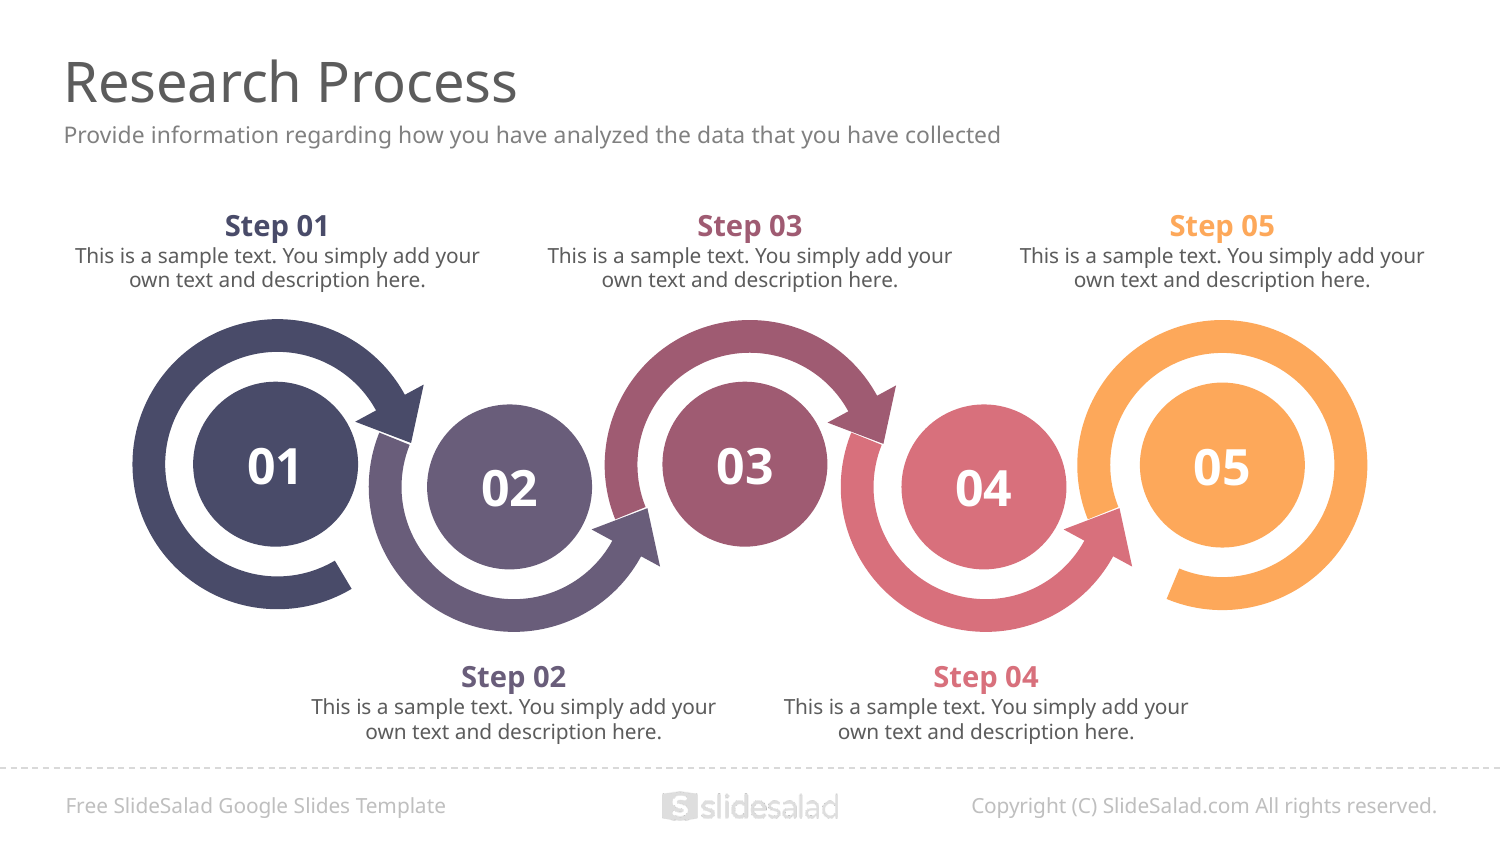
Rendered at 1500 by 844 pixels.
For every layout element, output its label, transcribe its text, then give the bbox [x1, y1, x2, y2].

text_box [604, 319, 912, 611]
text_box Step 02 This is a sample text. You simply add your own text and description here. [301, 658, 727, 744]
text_box Step 01 This is a sample text. You simply add your own text and description here. [65, 207, 490, 293]
text_box [1147, 320, 1368, 611]
title Research Process [63, 46, 1437, 114]
list Provide information regarding how you have analyzed the data that you have collected [63, 119, 1437, 149]
picture [662, 791, 838, 823]
text_box Step 03 This is a sample text. You simply add your own text and description here. [537, 207, 963, 293]
text_box Step 05 This is a sample text. You simply add your own text and description here. [1009, 207, 1435, 293]
text_box 05 [1153, 380, 1307, 550]
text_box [132, 318, 440, 610]
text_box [840, 341, 1148, 633]
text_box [368, 341, 676, 633]
text_box Step 04 This is a sample text. You simply add your own text and description here. [773, 658, 1199, 744]
